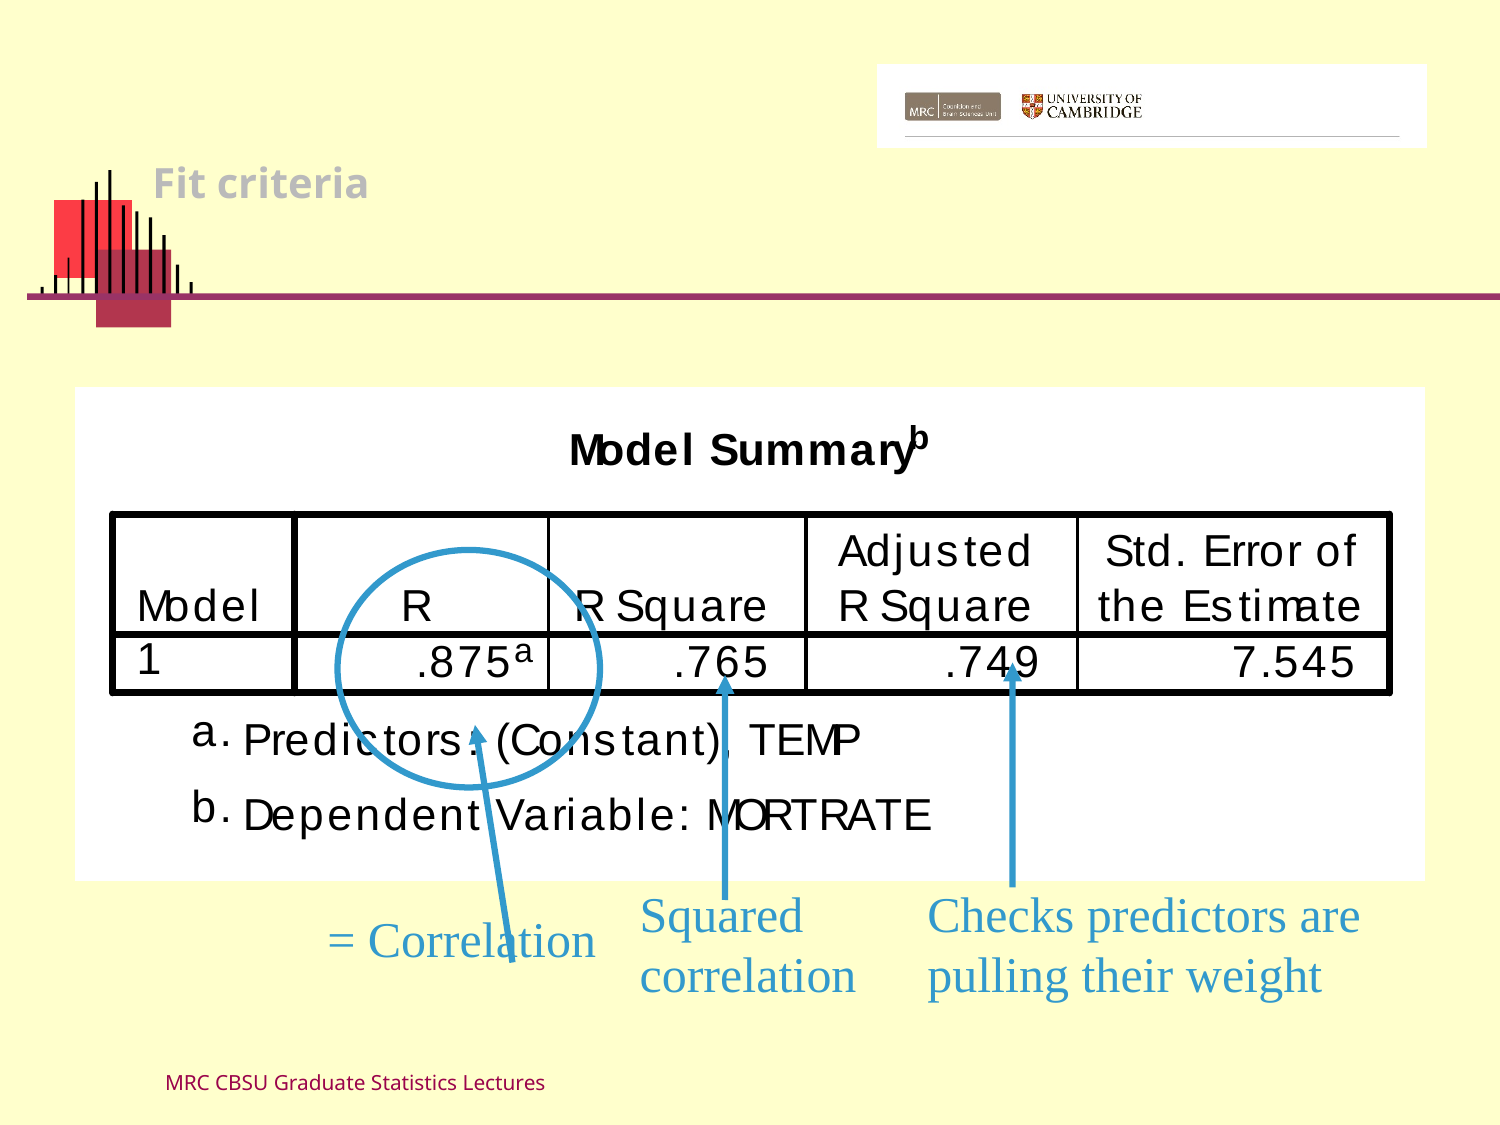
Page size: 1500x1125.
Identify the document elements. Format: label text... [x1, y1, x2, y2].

title Fit criteria [137, 137, 988, 233]
footer MRC CBSU Graduate Statistics Lectures [149, 1062, 988, 1101]
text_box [74, 387, 1426, 881]
text_box Squared correlation [624, 889, 912, 1010]
text_box Checks predictors are pulling their weight [912, 889, 1400, 1010]
text_box = Correlation [312, 899, 624, 975]
picture [877, 64, 1427, 148]
